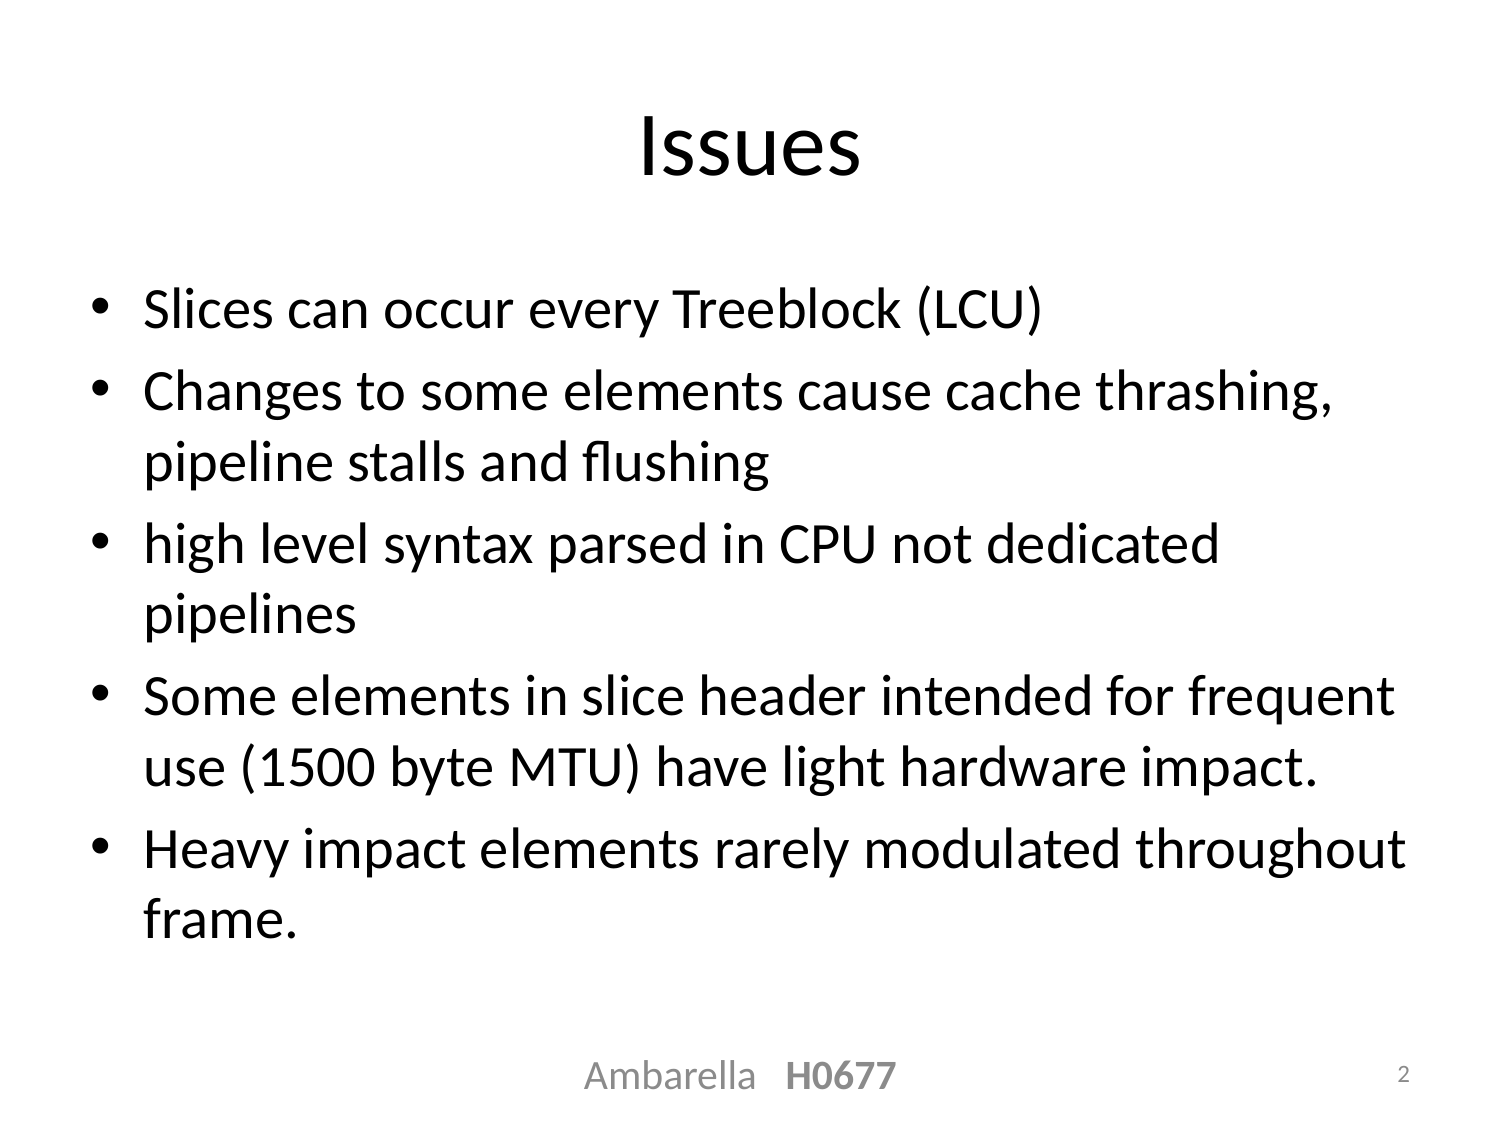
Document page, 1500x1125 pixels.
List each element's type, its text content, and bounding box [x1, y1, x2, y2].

list Slices can occur every Treeblock (LCU) Changes to some elements cause cache thrashing, pipeline stalls and flushing high level syntax parsed in CPU not dedicated pipelines Some elements in slice header intended for frequent use (1500 byte MTU) have light hardware impact. Heavy impact elements rarely modulated throughout frame. [75, 262, 1425, 1005]
footer Ambarella H0677 [512, 1042, 988, 1103]
title Issues [75, 45, 1425, 233]
slide_number 2 [1074, 1042, 1425, 1103]
